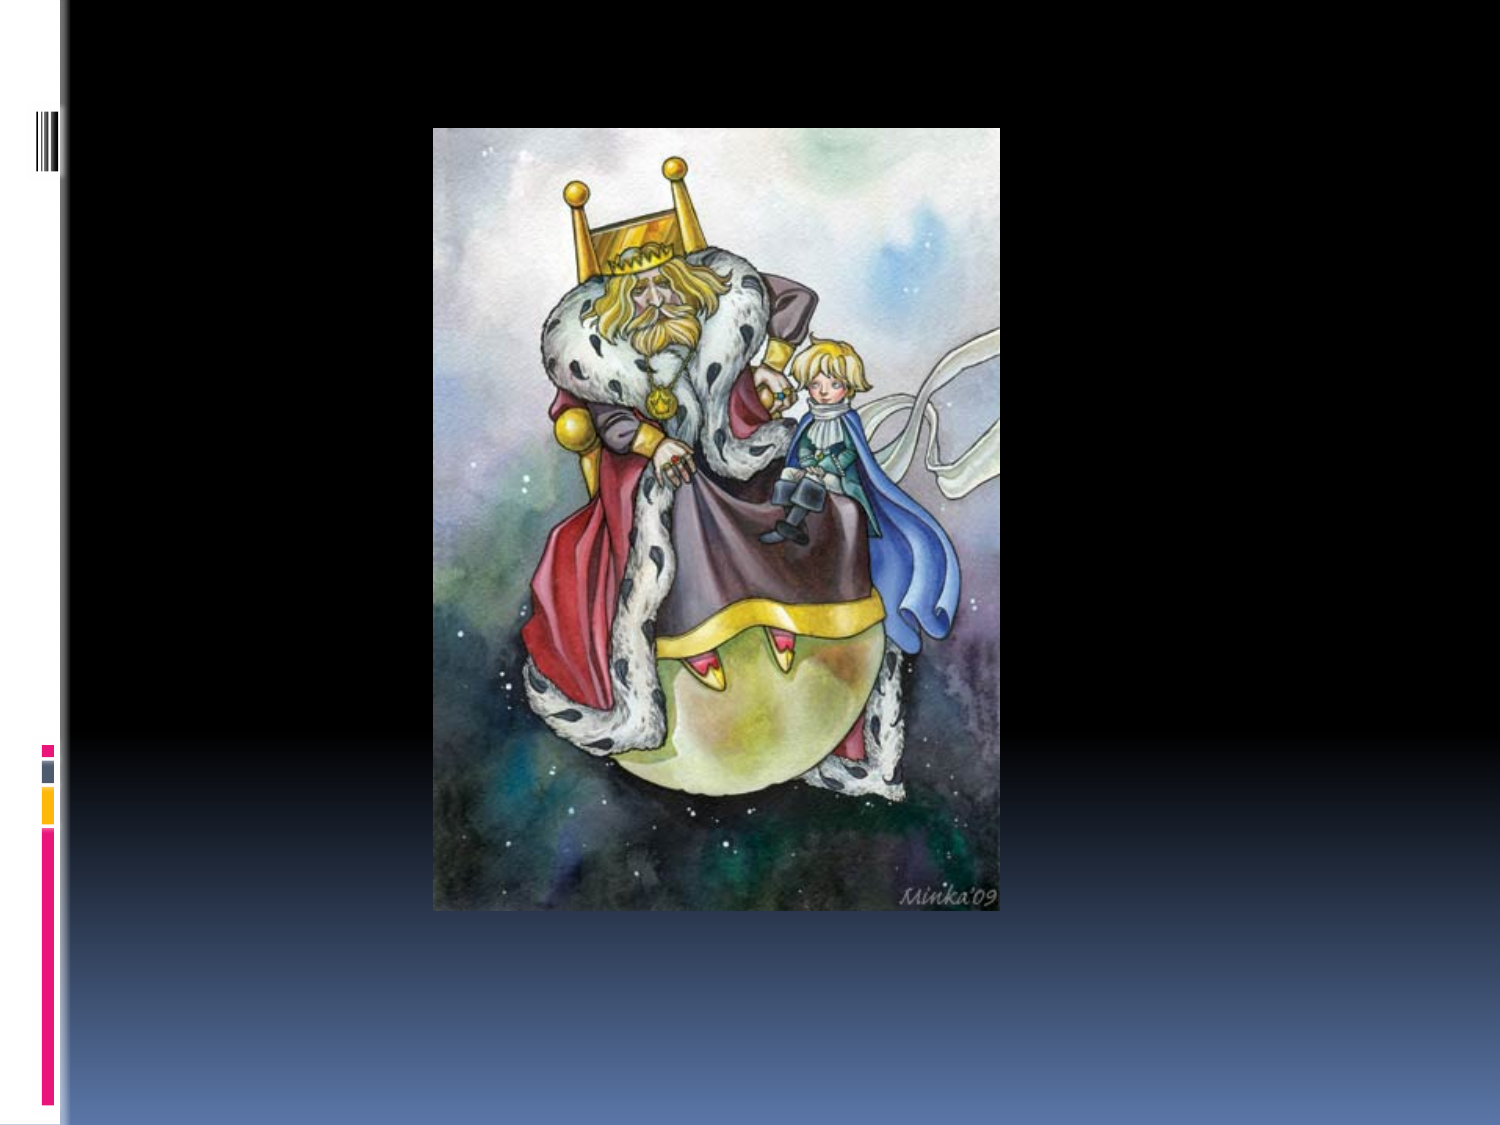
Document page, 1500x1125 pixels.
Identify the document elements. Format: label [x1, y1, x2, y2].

picture [433, 128, 1000, 911]
